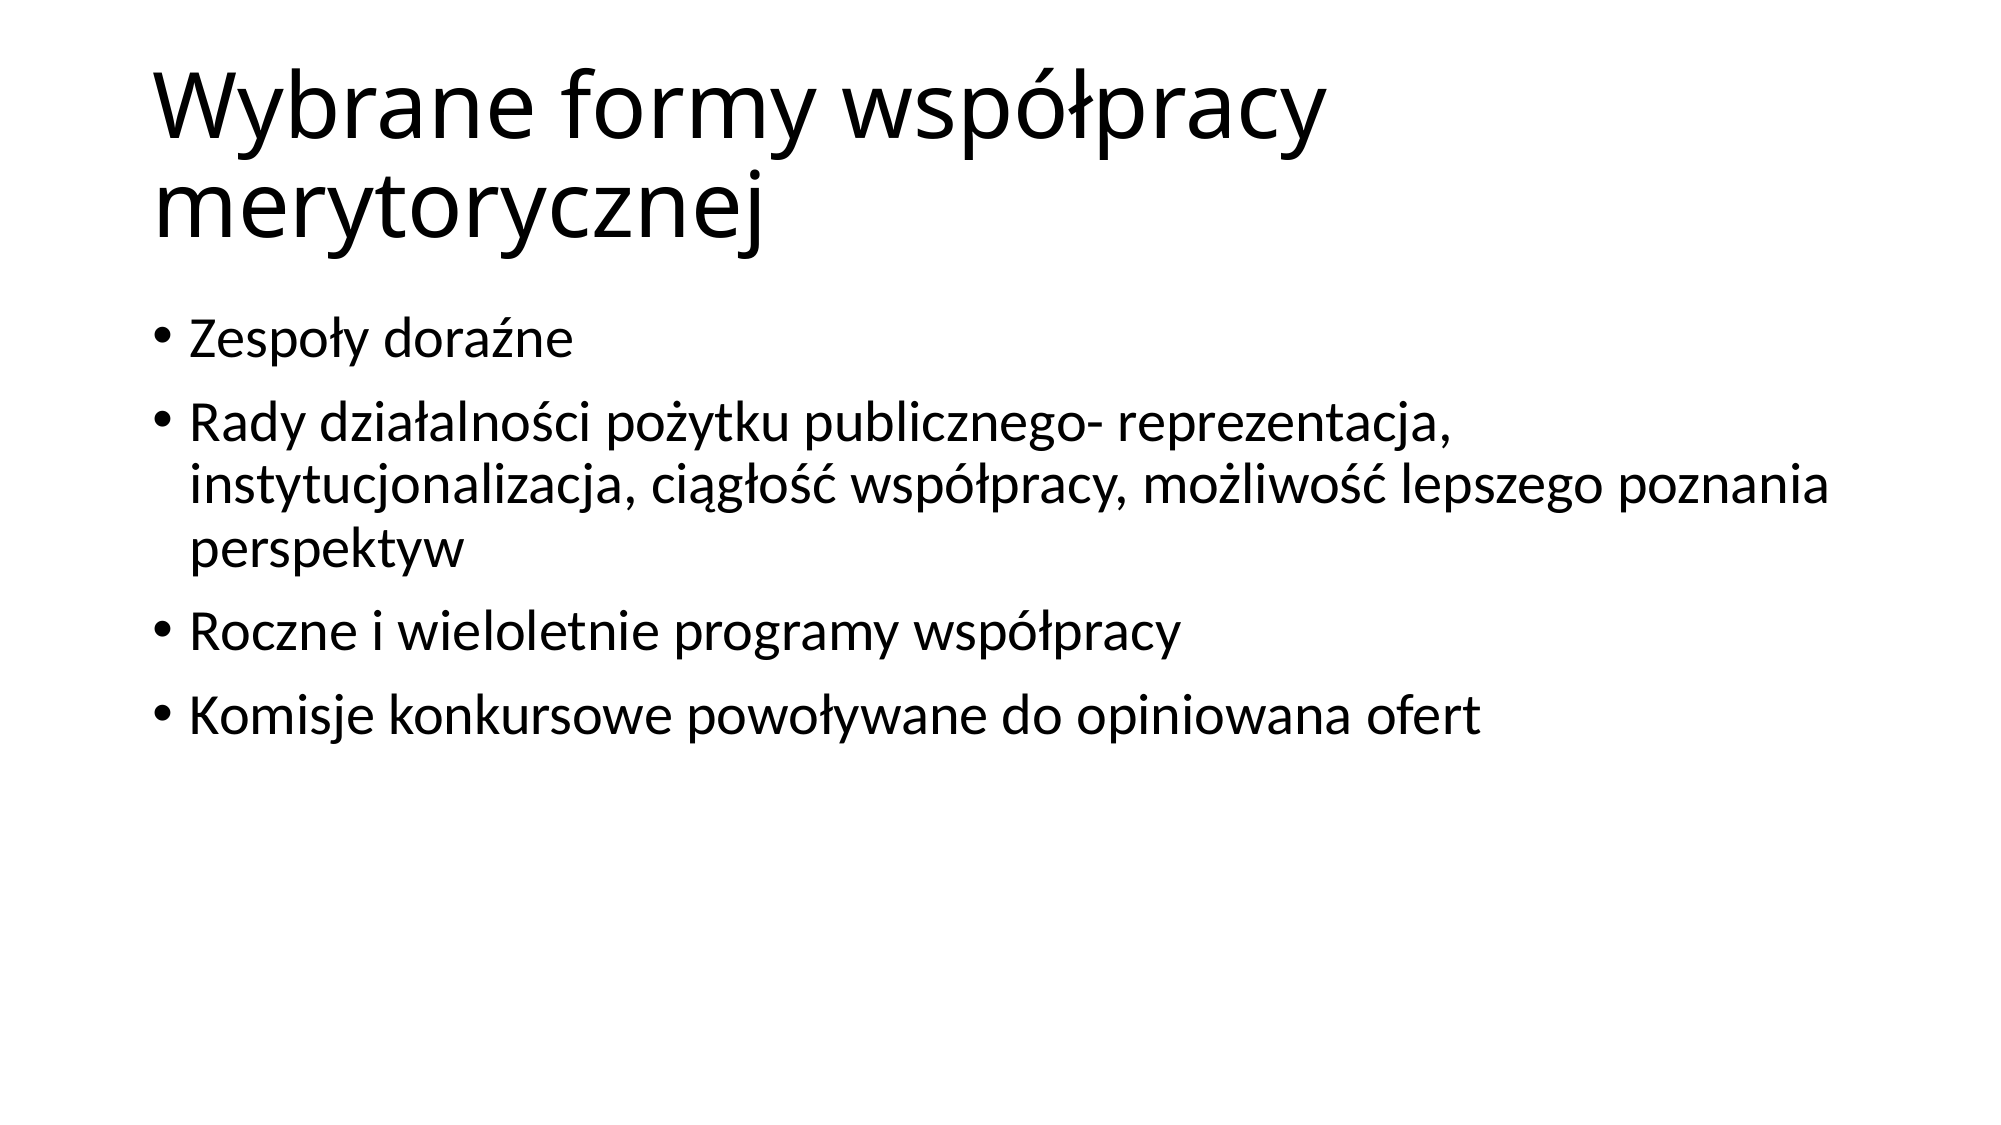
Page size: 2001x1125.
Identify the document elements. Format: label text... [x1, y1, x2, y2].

list Zespoły doraźne Rady działalności pożytku publicznego- reprezentacja, instytucjonalizacja, ciągłość współpracy, możliwość lepszego poznania perspektyw Roczne i wieloletnie programy współpracy Komisje konkursowe powoływane do opiniowana ofert [137, 299, 1863, 1014]
title Wybrane formy współpracy merytorycznej [137, 59, 1863, 258]
